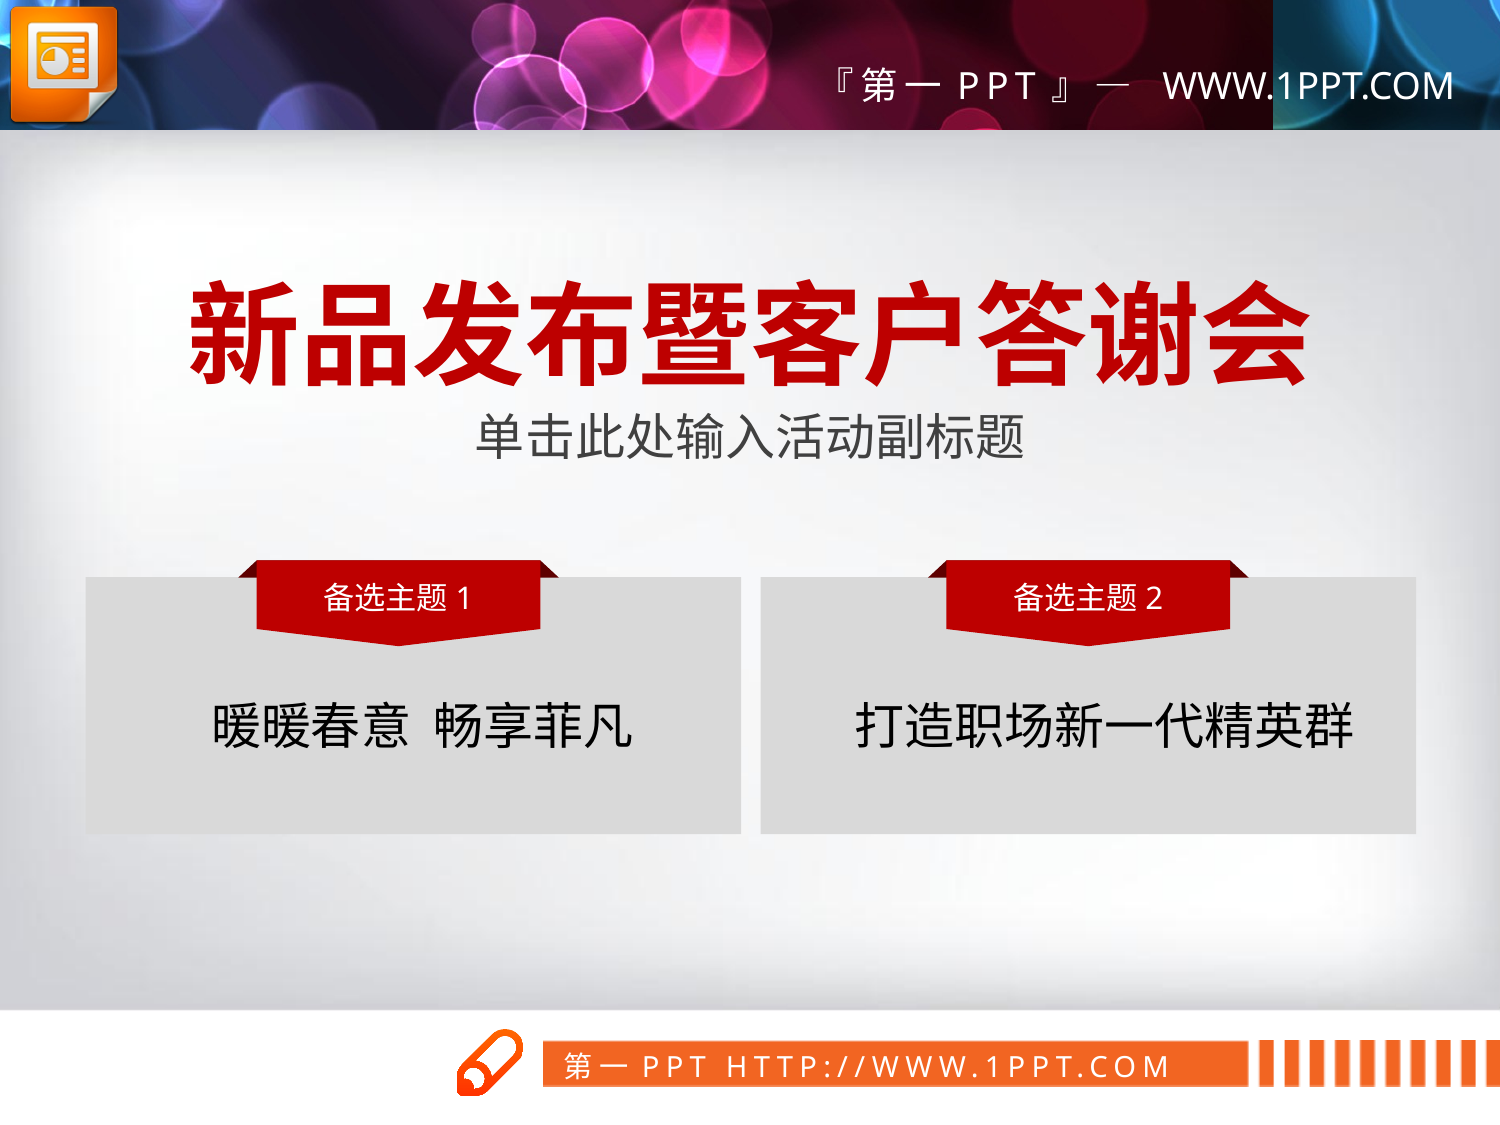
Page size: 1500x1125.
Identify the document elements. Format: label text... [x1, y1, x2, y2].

text_box 单击此处输入活动副标题 [282, 404, 1218, 465]
text_box [1231, 561, 1249, 578]
text_box 暖暖春意 畅享菲凡 [165, 694, 680, 755]
text_box [760, 577, 1417, 835]
text_box 备选主题2 [977, 578, 1200, 616]
text_box [946, 560, 1231, 647]
text_box 备选主题1 [287, 578, 510, 616]
text_box 新品发布暨客户答谢会 [171, 263, 1329, 399]
text_box [928, 560, 946, 578]
text_box [85, 577, 742, 835]
text_box [238, 561, 256, 578]
text_box 打造职场新一代精英群 [847, 694, 1362, 755]
picture [0, 0, 1500, 1012]
picture [543, 1040, 1500, 1087]
text_box [256, 560, 541, 647]
text_box [541, 561, 559, 578]
